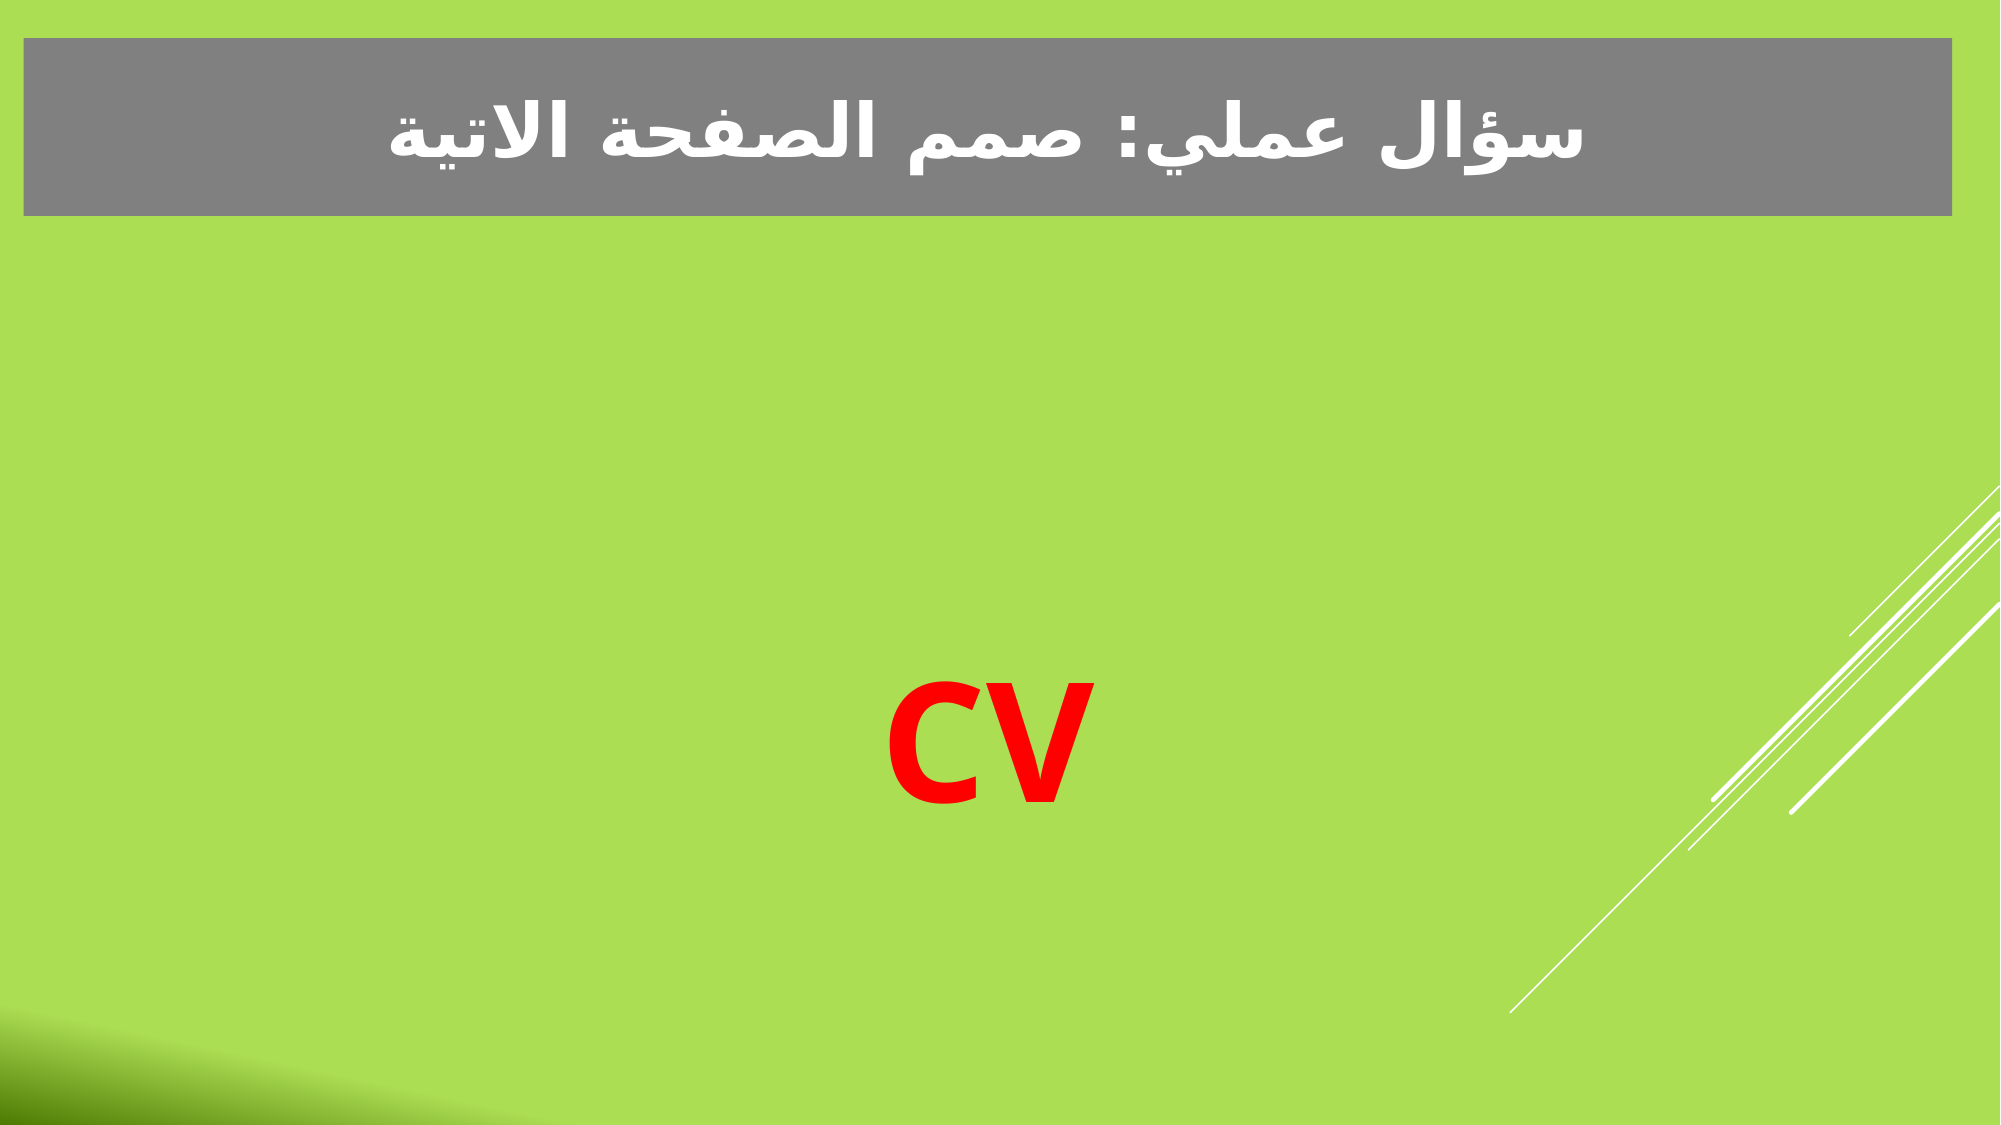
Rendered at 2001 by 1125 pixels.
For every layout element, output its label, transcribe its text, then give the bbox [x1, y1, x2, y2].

text_box سؤال عملي: صمم الصفحة الاتية [23, 38, 1953, 216]
text_box CV [586, 628, 1390, 844]
